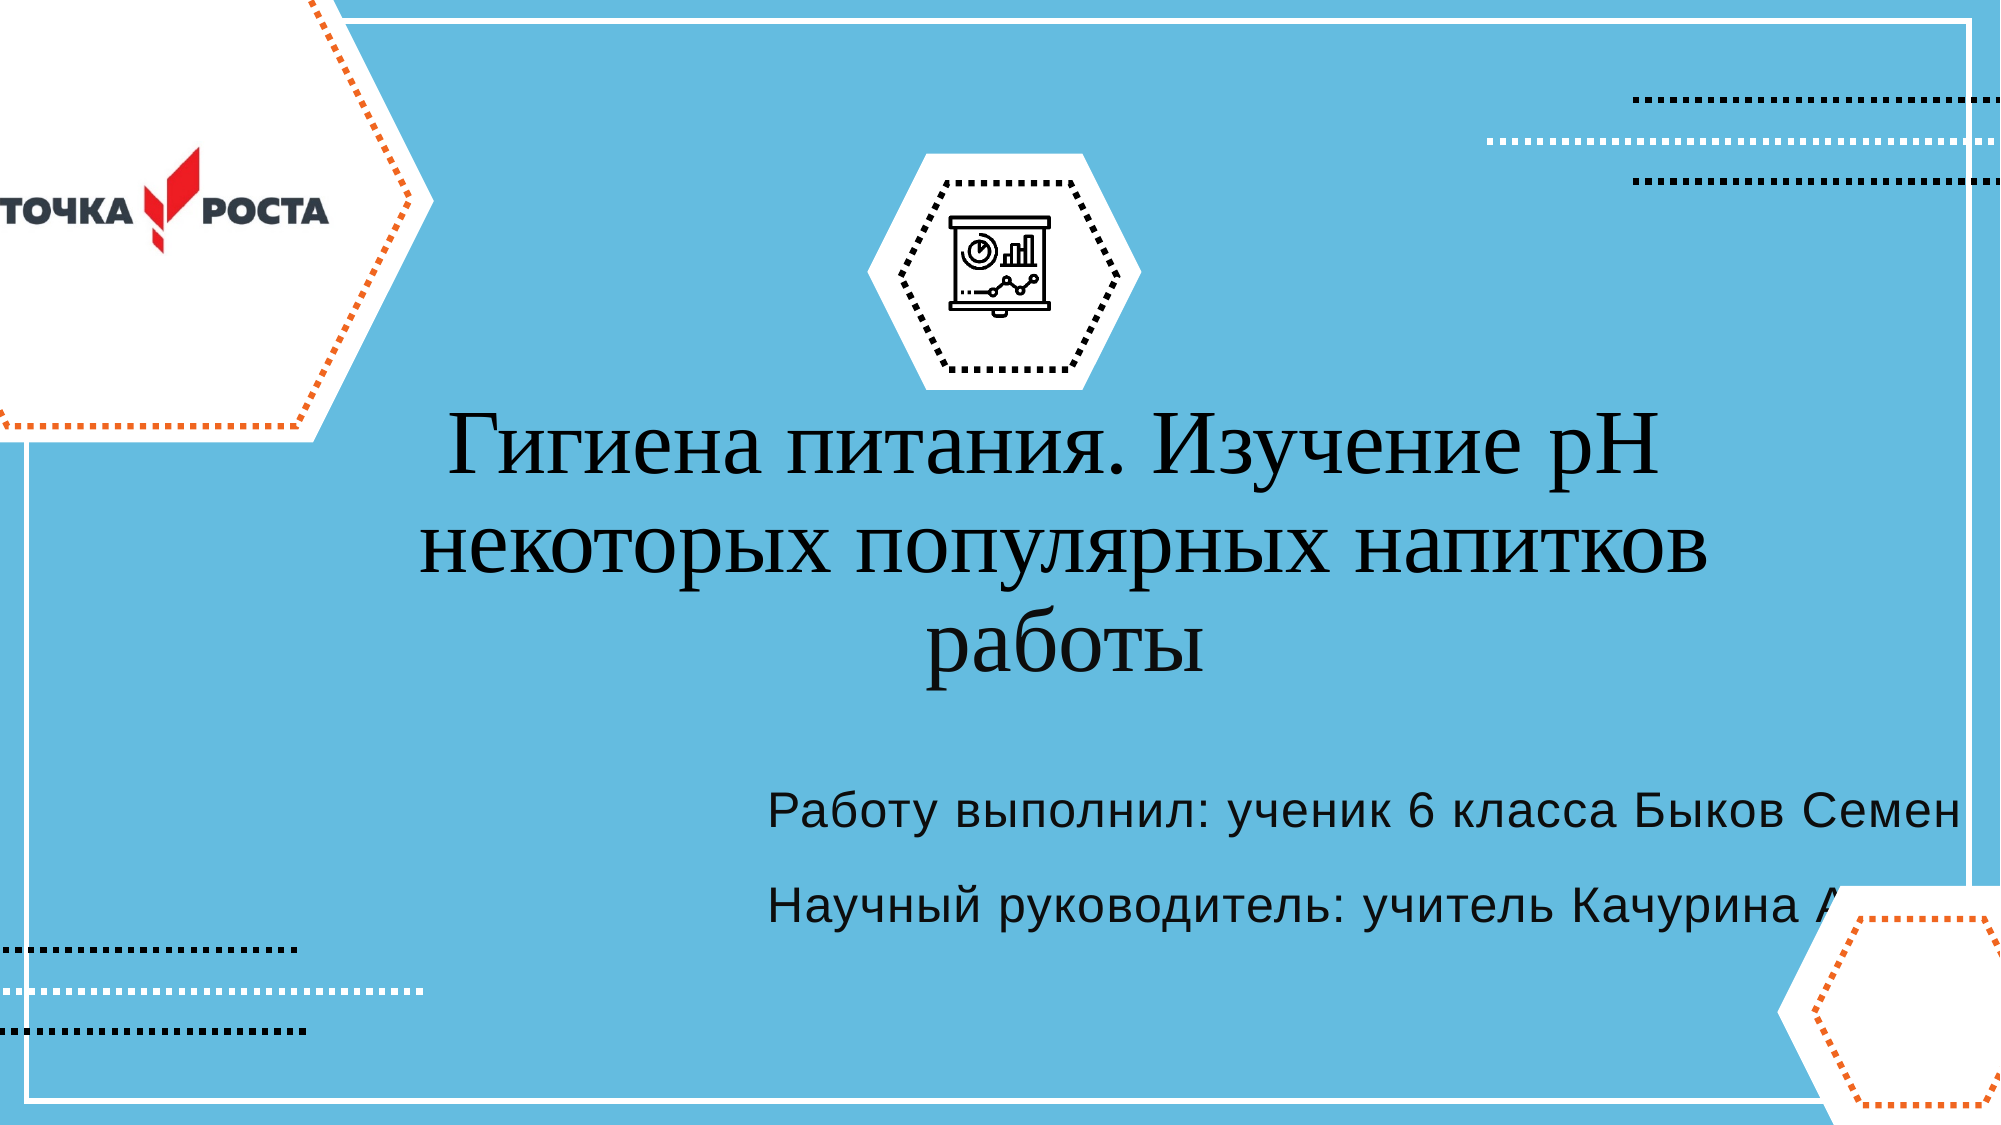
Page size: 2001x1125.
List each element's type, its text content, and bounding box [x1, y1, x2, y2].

picture [0, 141, 340, 257]
text_box [1813, 917, 2000, 1107]
text_box [0, 0, 435, 444]
picture [945, 212, 1054, 321]
text_box [26, 20, 1970, 1102]
text_box [1776, 884, 2000, 1125]
text_box [866, 152, 1143, 387]
text_box [0, 0, 411, 428]
text_box Работу выполнил: ученик 6 класса Быков Семен Научный руководитель: учитель Качурина А.А. [752, 781, 2000, 940]
text_box [899, 182, 1119, 371]
text_box Гигиена питания. Изучение pH некоторых популярных напитков работы [266, 387, 1865, 699]
